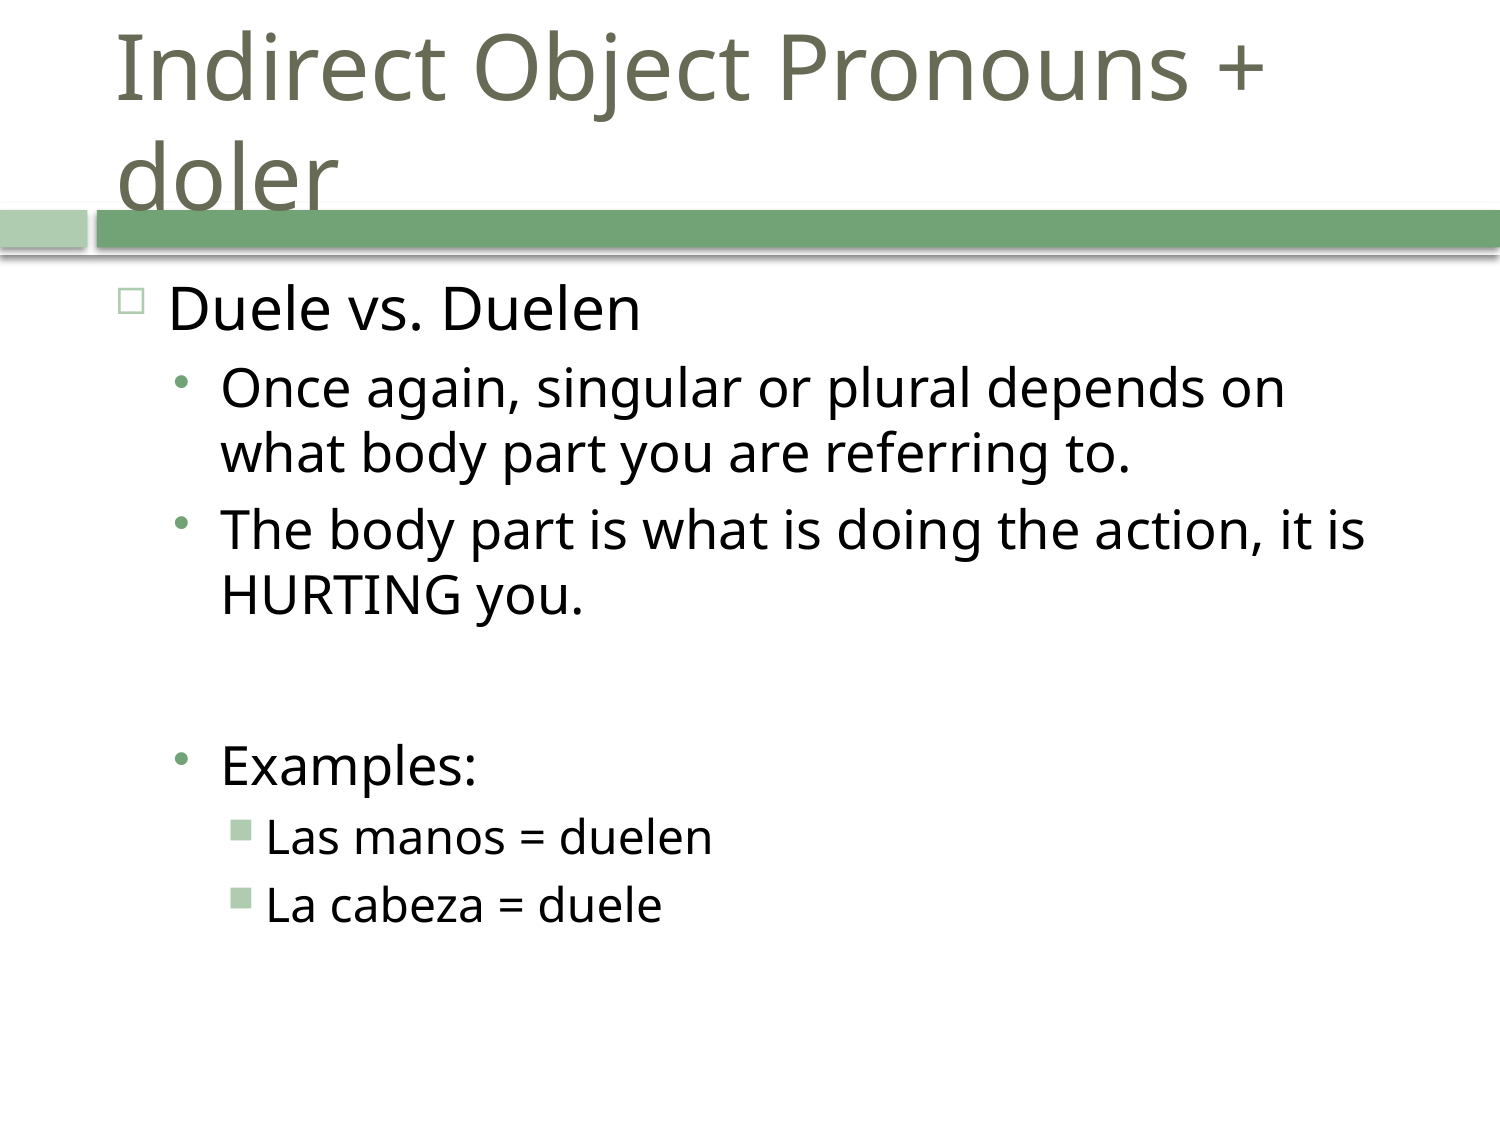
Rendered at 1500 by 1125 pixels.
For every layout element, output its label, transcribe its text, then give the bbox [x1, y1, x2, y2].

title Indirect Object Pronouns + doler [100, 37, 1438, 200]
list Duele vs. Duelen Once again, singular or plural depends on what body part you are referring to. The body part is what is doing the action, it is HURTING you. Examples: Las manos = duelen La cabeza = duele [100, 262, 1438, 1000]
